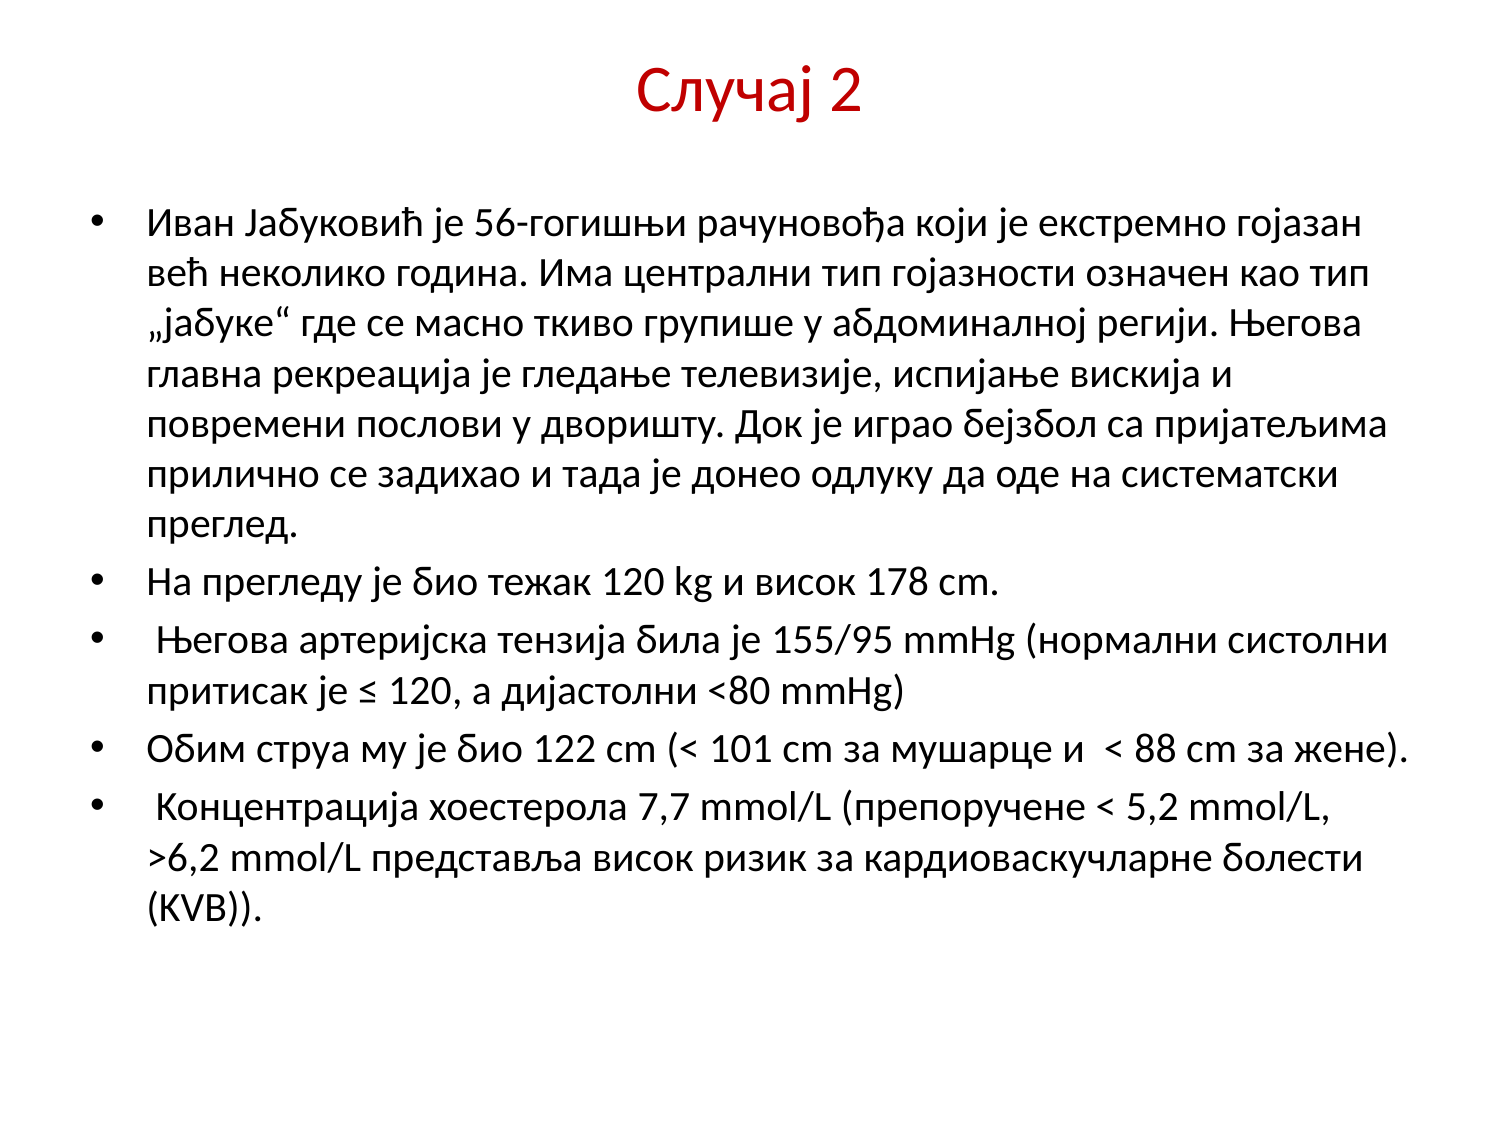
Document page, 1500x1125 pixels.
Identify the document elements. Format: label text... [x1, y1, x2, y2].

list Иван Јабуковић је 56-гогишњи рачуновођа који је екстремно гојазан већ неколико година. Има централни тип гојазности означен као тип „јабуке“ где се масно ткиво групише у абдоминалној регији. Његова главна рекреација је гледање телевизије, испијање вискија и повремени послови у дворишту. Док је играо бејзбол са пријатељима прилично се задихао и тада је донео одлуку да оде на систематски преглед. На прегледу је био тежак 120 kg и висок 178 cm. Његова артеријска тензија била је 155/95 mmHg (нормални систолни притисак je ≤ 120, а дијастолни <80 mmHg) Обим струа му је био 122 cm (< 101 cm за мушарце и < 88 cm за жене). Koнцентрација хоестерола 7,7 mmol/L (препоручене < 5,2 mmol/L, >6,2 mmol/L представља висок ризик за кардиоваскучларне болести (KVB)). [75, 187, 1425, 1005]
title Случај 2 [75, 45, 1425, 125]
